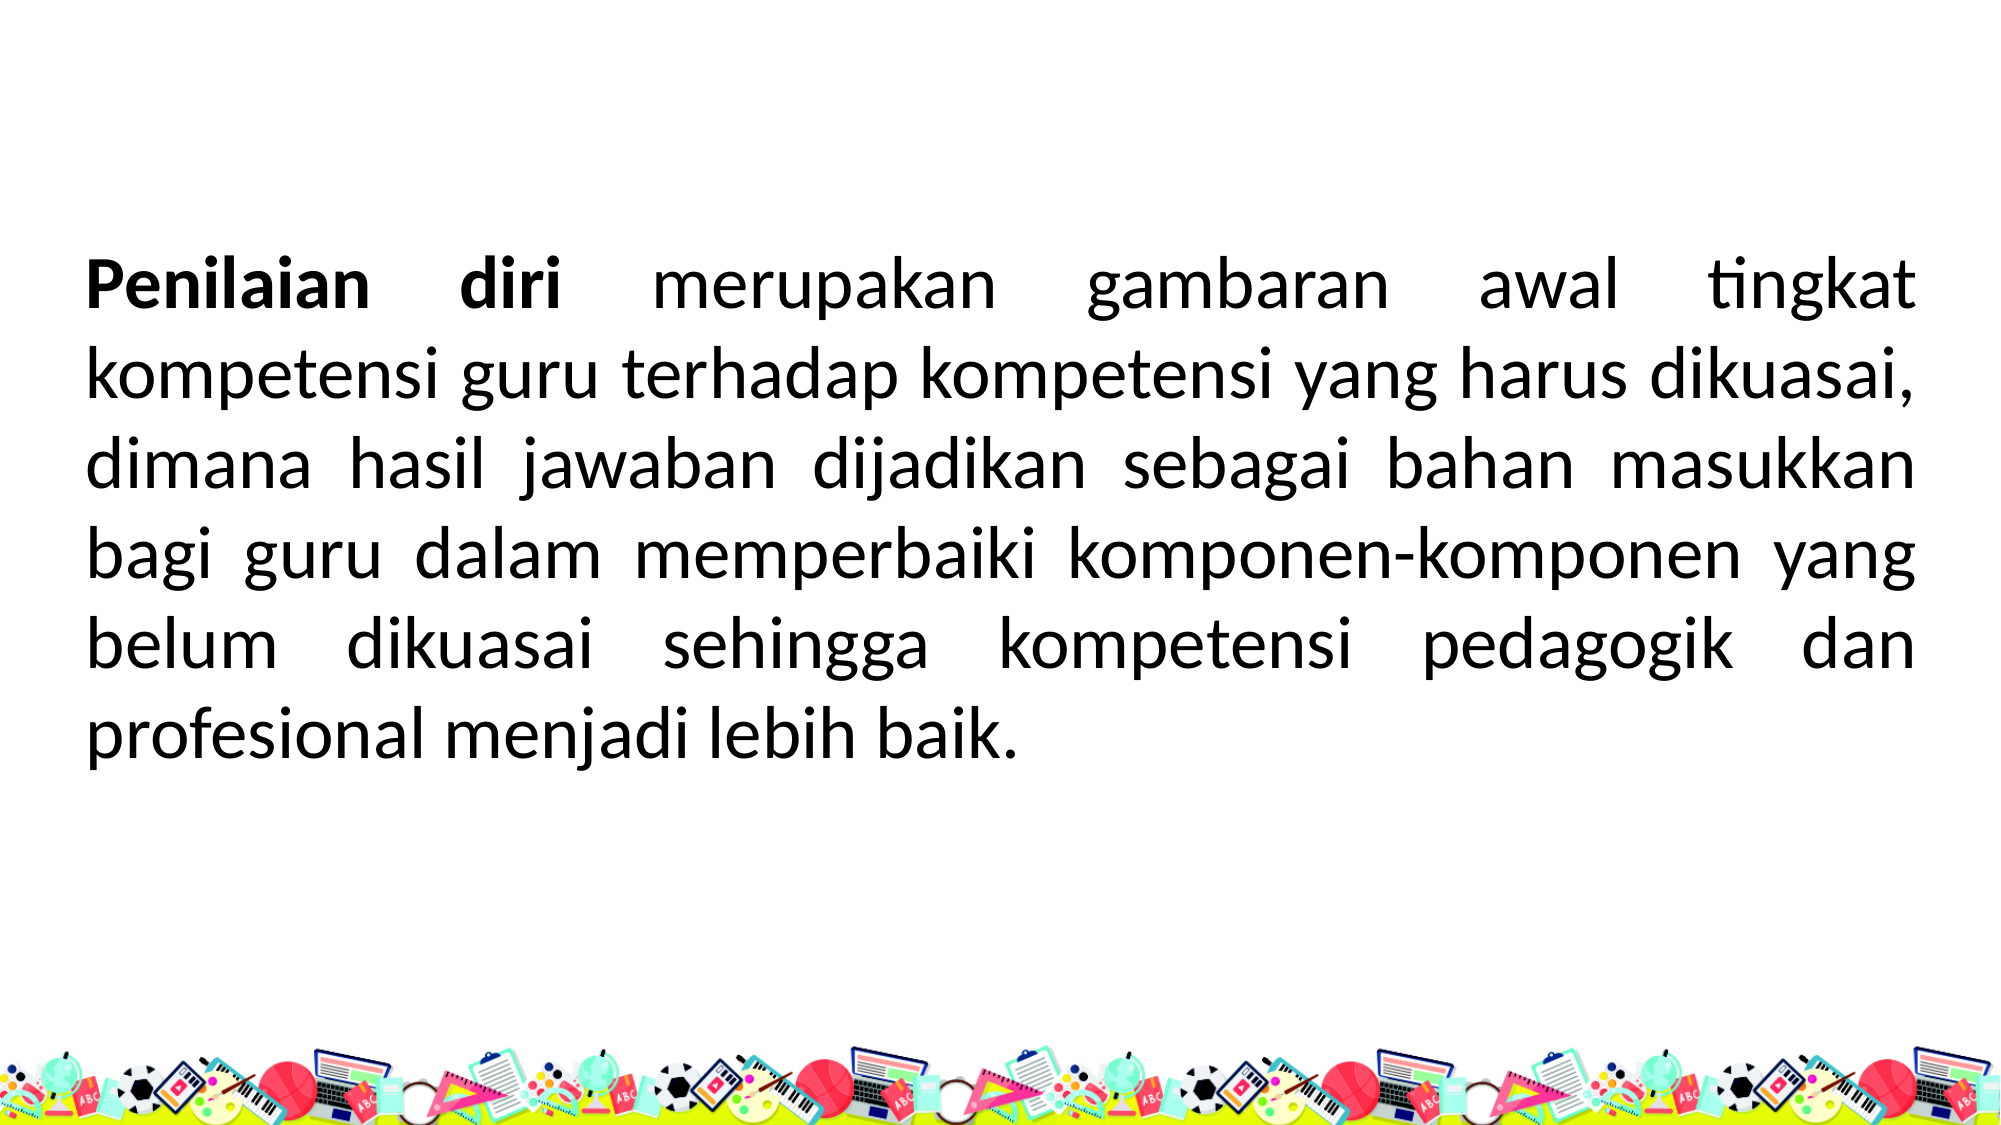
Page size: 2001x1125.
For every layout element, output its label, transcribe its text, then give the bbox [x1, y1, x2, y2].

picture [0, 0, 2000, 1125]
list Penilaian diri merupakan gambaran awal tingkat kompetensi guru terhadap kompetensi yang harus dikuasai, dimana hasil jawaban dijadikan sebagai bahan masukkan bagi guru dalam memperbaiki komponen-komponen yang belum dikuasai sehingga kompetensi pedagogik dan profesional menjadi lebih baik. [70, 226, 1934, 1019]
